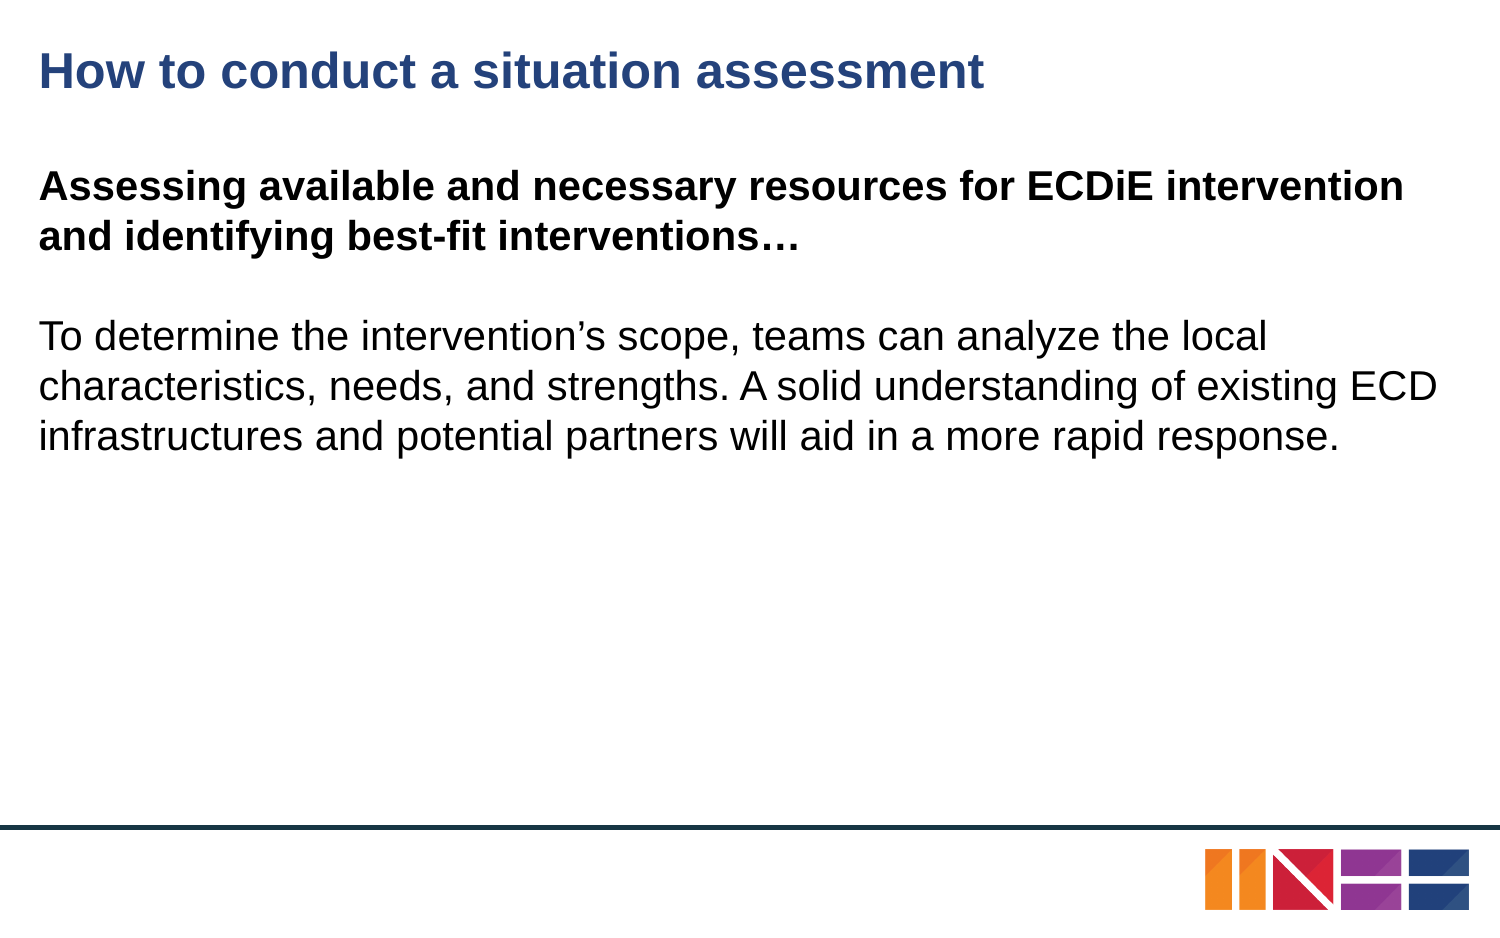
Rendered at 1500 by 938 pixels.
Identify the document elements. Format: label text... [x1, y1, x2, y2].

list Assessing available and necessary resources for ECDiE intervention and identifying best-fit interventions… To determine the intervention’s scope, teams can analyze the local characteristics, needs, and strengths. A solid understanding of existing ECD infrastructures and potential partners will aid in a more rapid response. [23, 143, 1479, 779]
title How to conduct a situation assessment [23, 23, 1468, 121]
picture [1205, 849, 1469, 910]
